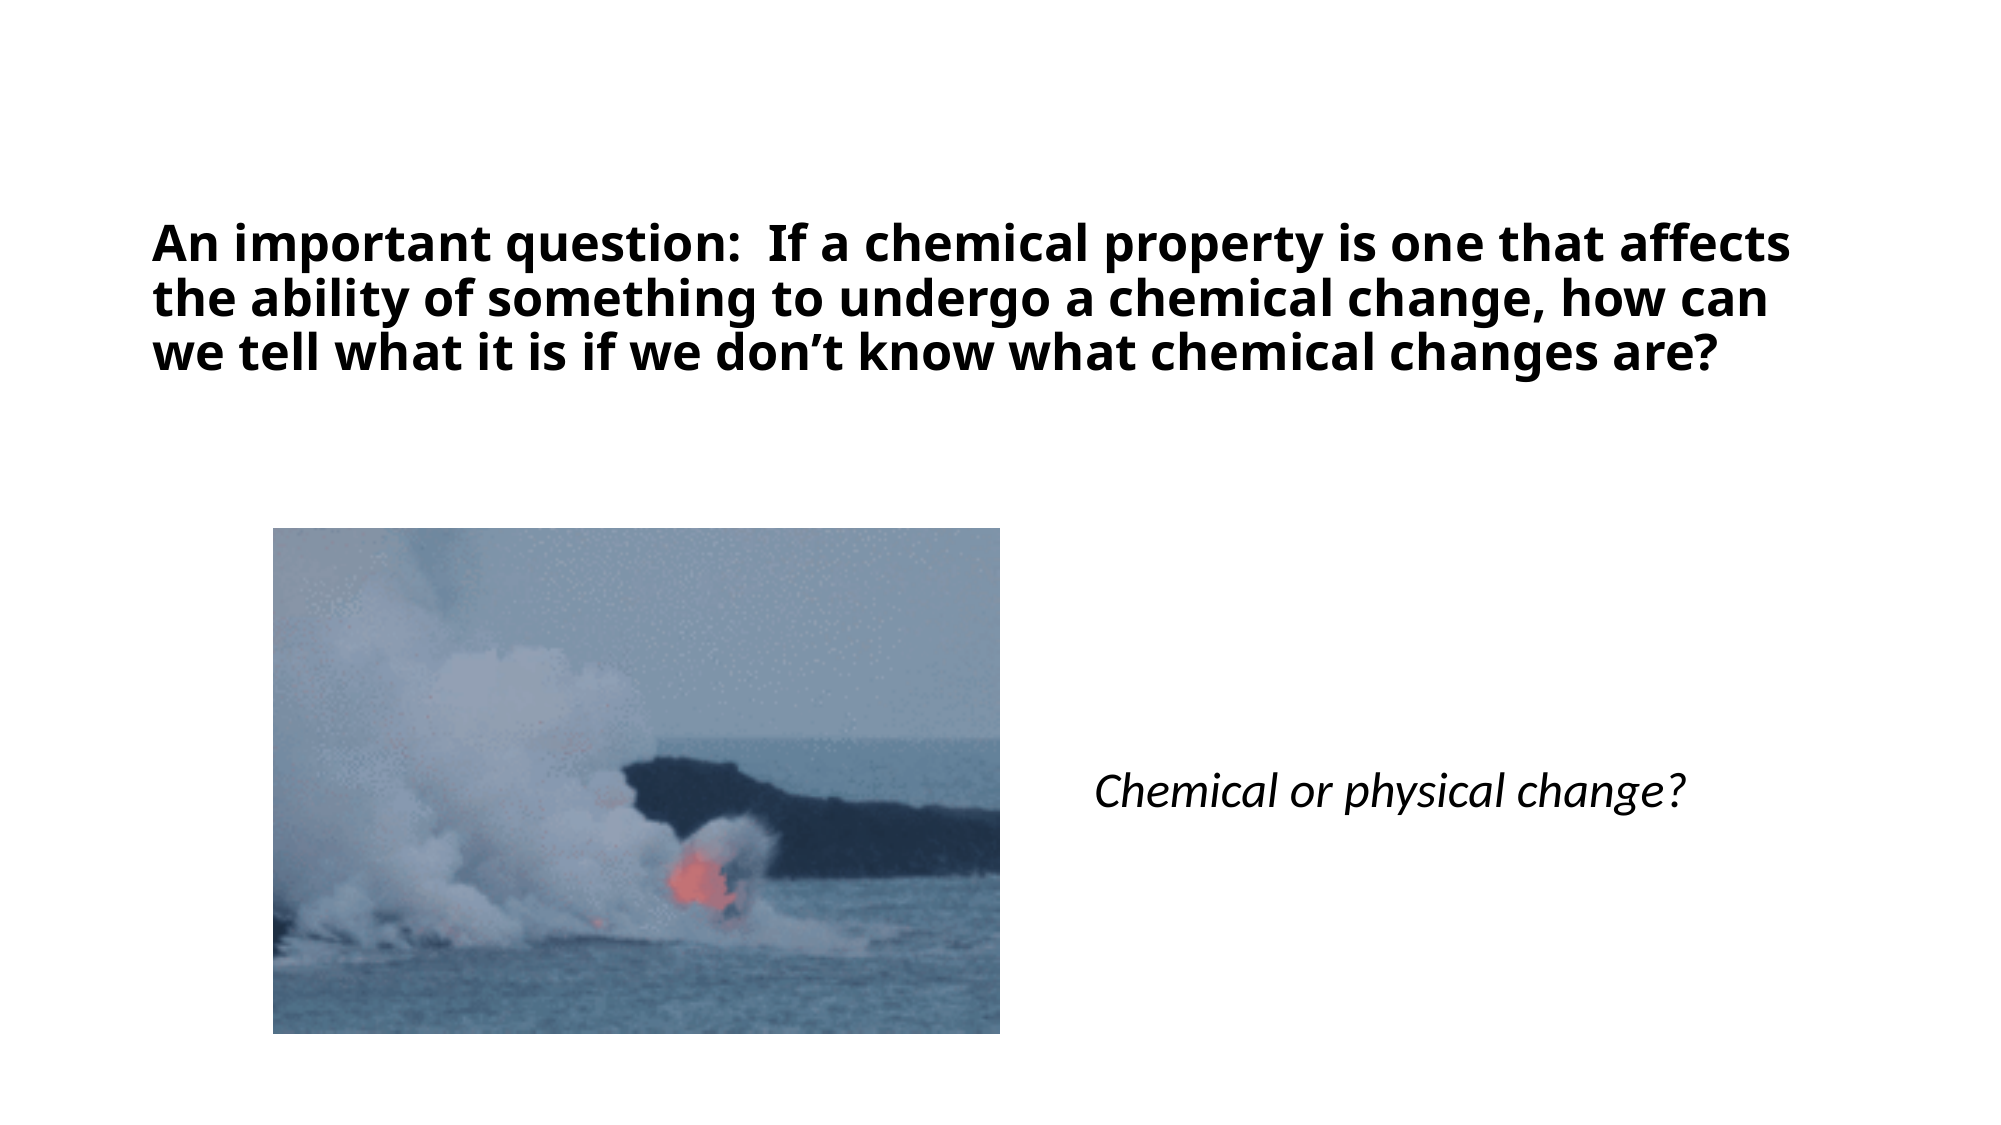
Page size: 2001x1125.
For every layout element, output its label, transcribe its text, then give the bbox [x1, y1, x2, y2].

picture [273, 528, 1000, 1034]
title An important question: If a chemical property is one that affects the ability of something to undergo a chemical change, how can we tell what it is if we don’t know what chemical changes are? [137, 191, 1863, 409]
text_box Chemical or physical change? [1079, 749, 1947, 825]
